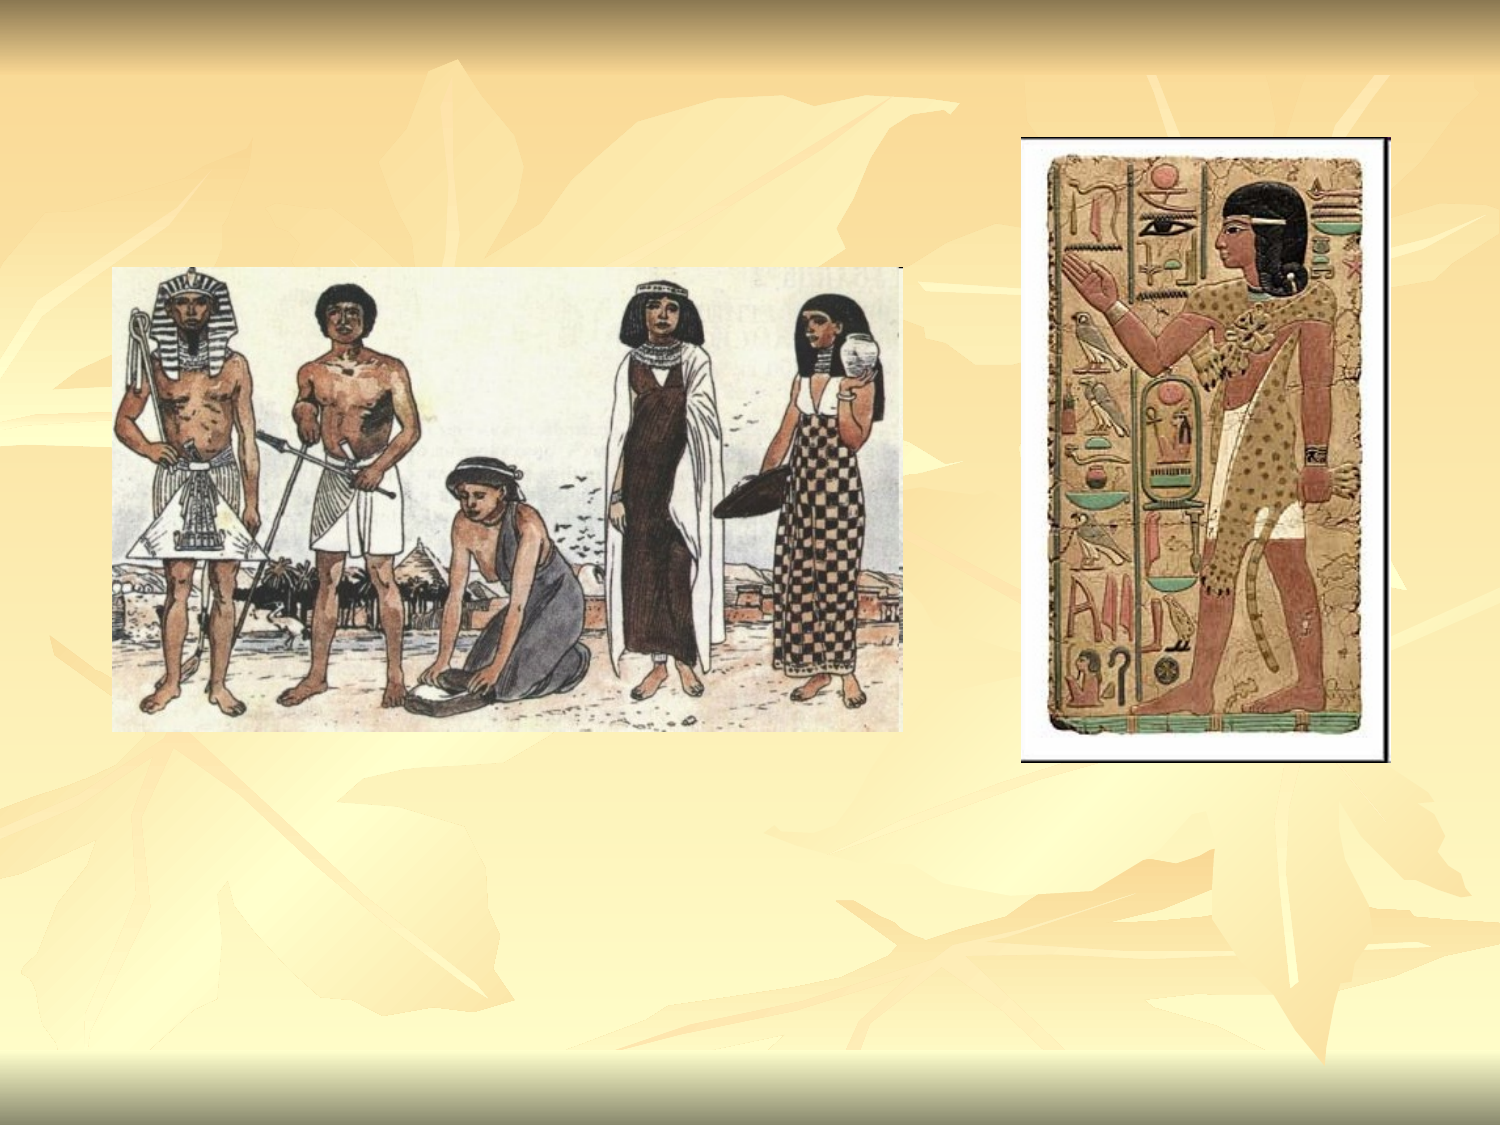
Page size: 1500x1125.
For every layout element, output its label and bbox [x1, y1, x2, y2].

picture [111, 266, 903, 732]
picture [1021, 136, 1391, 763]
